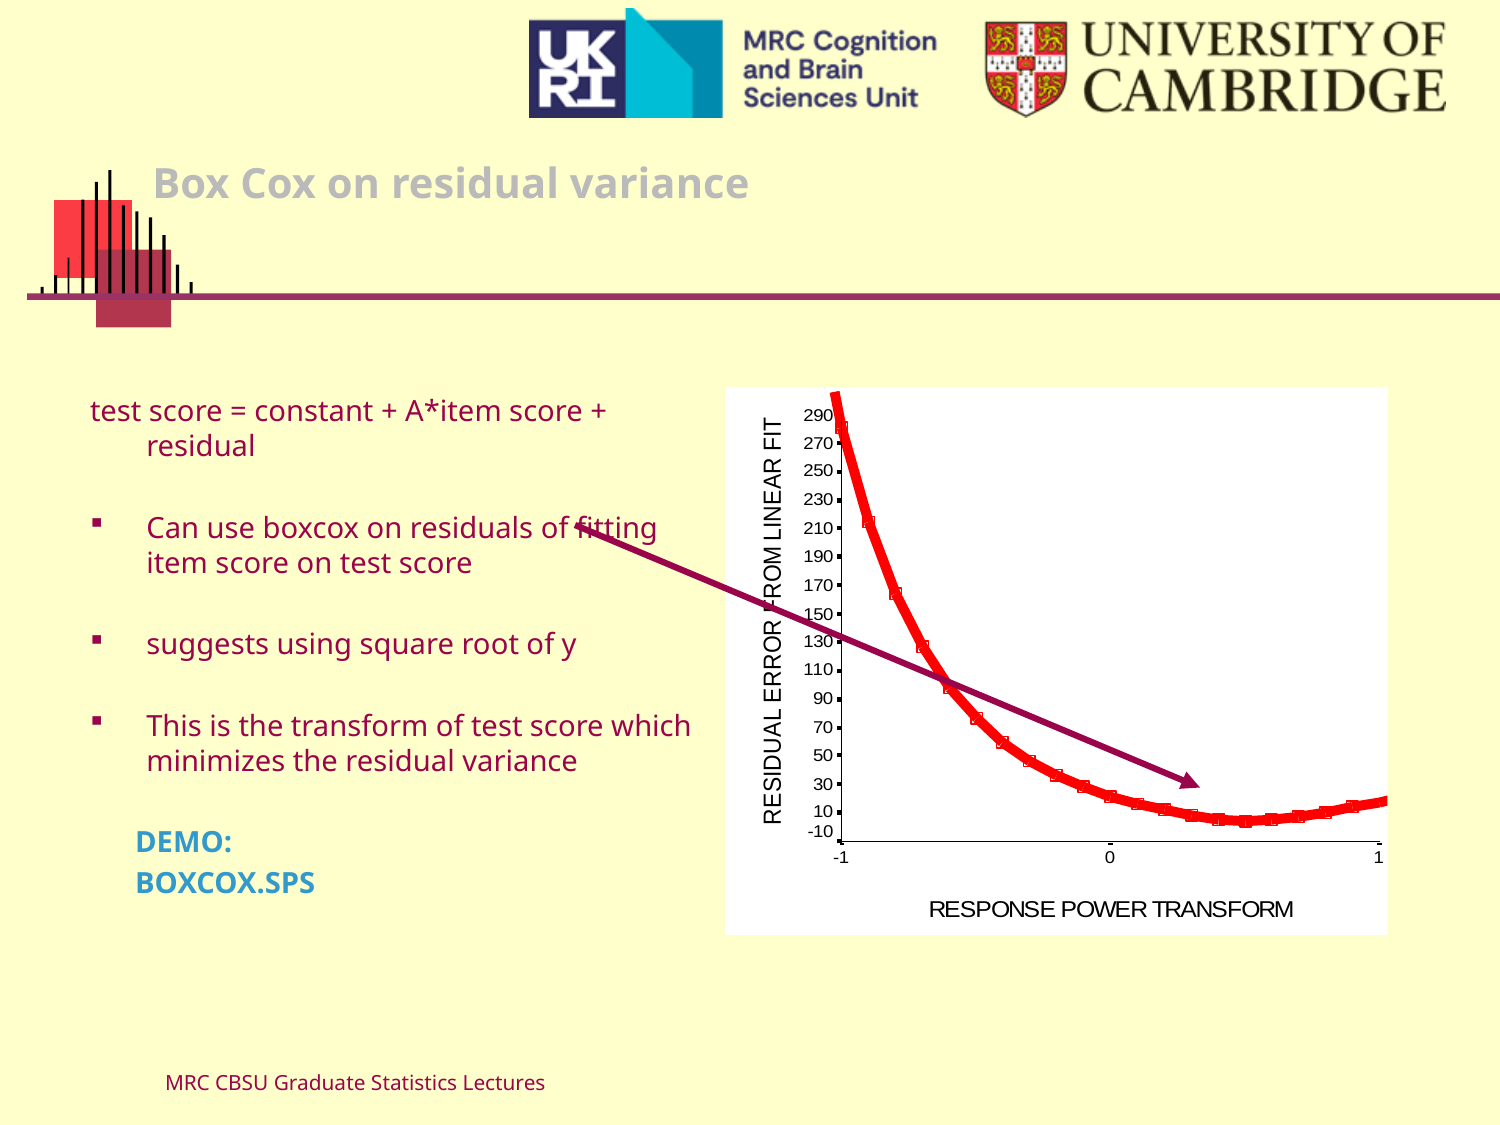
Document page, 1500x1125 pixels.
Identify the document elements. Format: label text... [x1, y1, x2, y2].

picture [529, 8, 1446, 118]
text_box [724, 387, 1388, 935]
footer MRC CBSU Graduate Statistics Lectures [149, 1062, 988, 1101]
title Box Cox on residual variance [137, 137, 988, 233]
list test score = constant + A*item score + residual Can use boxcox on residuals of fitting item score on test score suggests using square root of y This is the transform of test score which minimizes the residual variance DEMO: BOXCOX.SPS [75, 262, 738, 1038]
